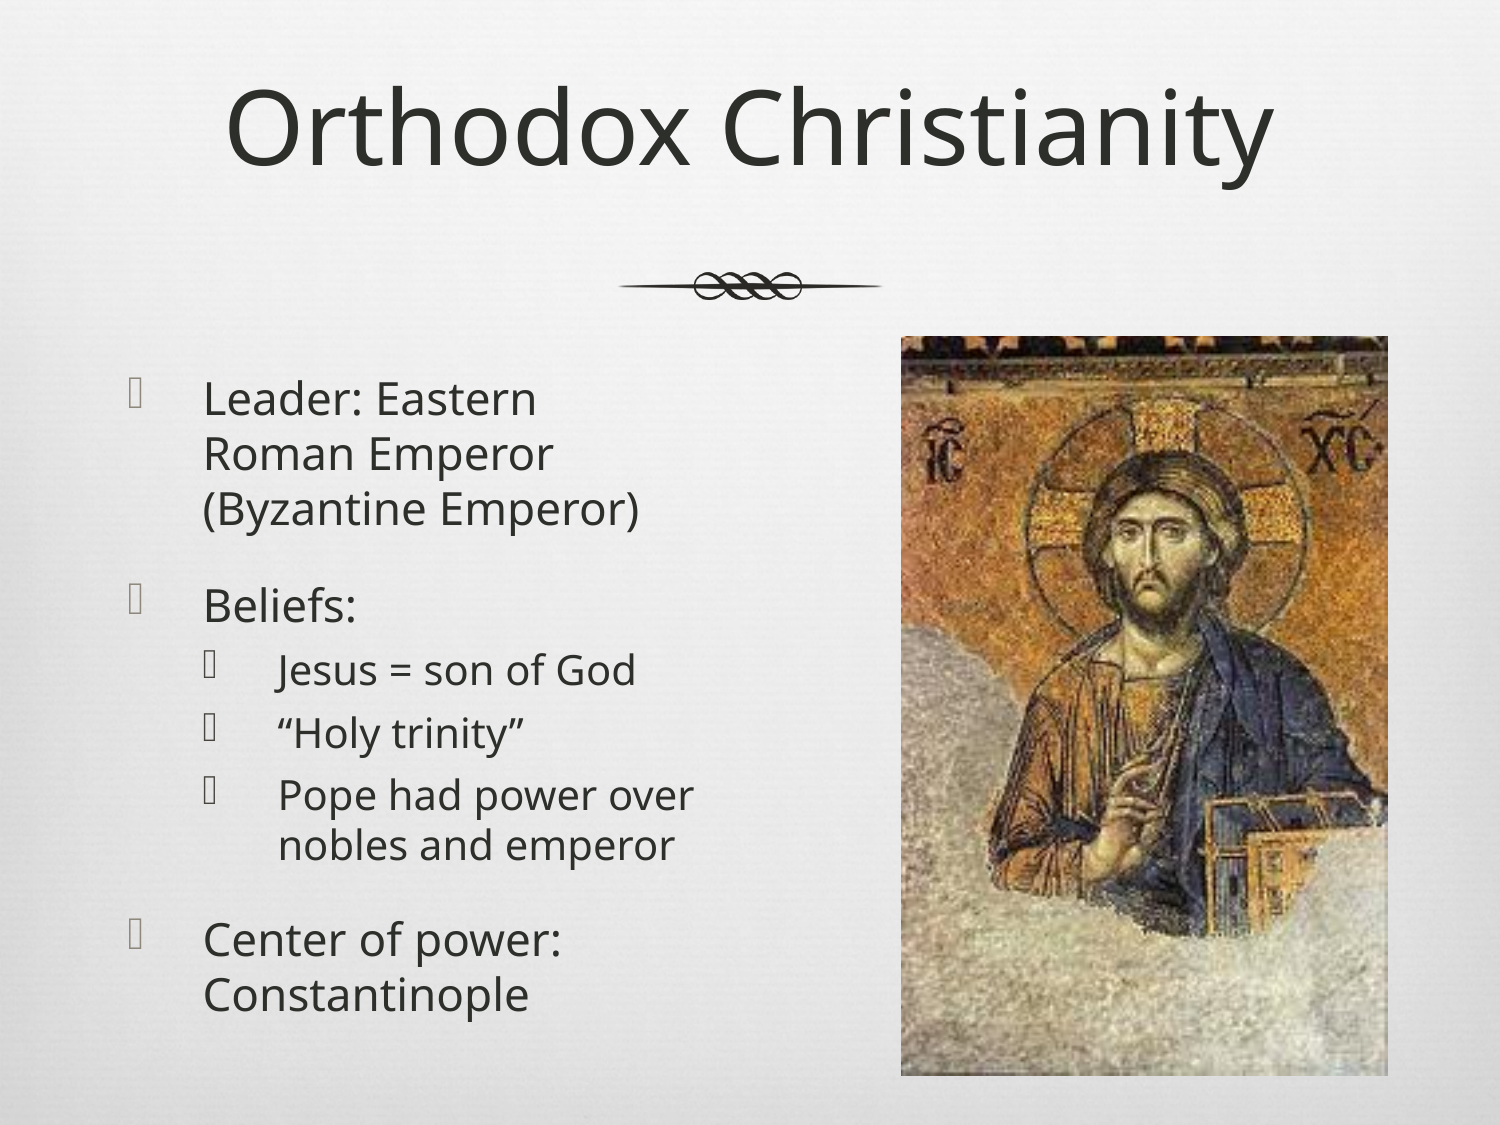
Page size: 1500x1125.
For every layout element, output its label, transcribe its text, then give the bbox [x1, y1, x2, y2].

picture [901, 336, 1388, 1076]
list Leader: Eastern Roman Emperor (Byzantine Emperor) Beliefs: Jesus = son of God “Holy trinity” Pope had power over nobles and emperor Center of power: Constantinople [112, 362, 713, 1076]
title Orthodox Christianity [112, 11, 1388, 236]
picture [615, 272, 885, 300]
